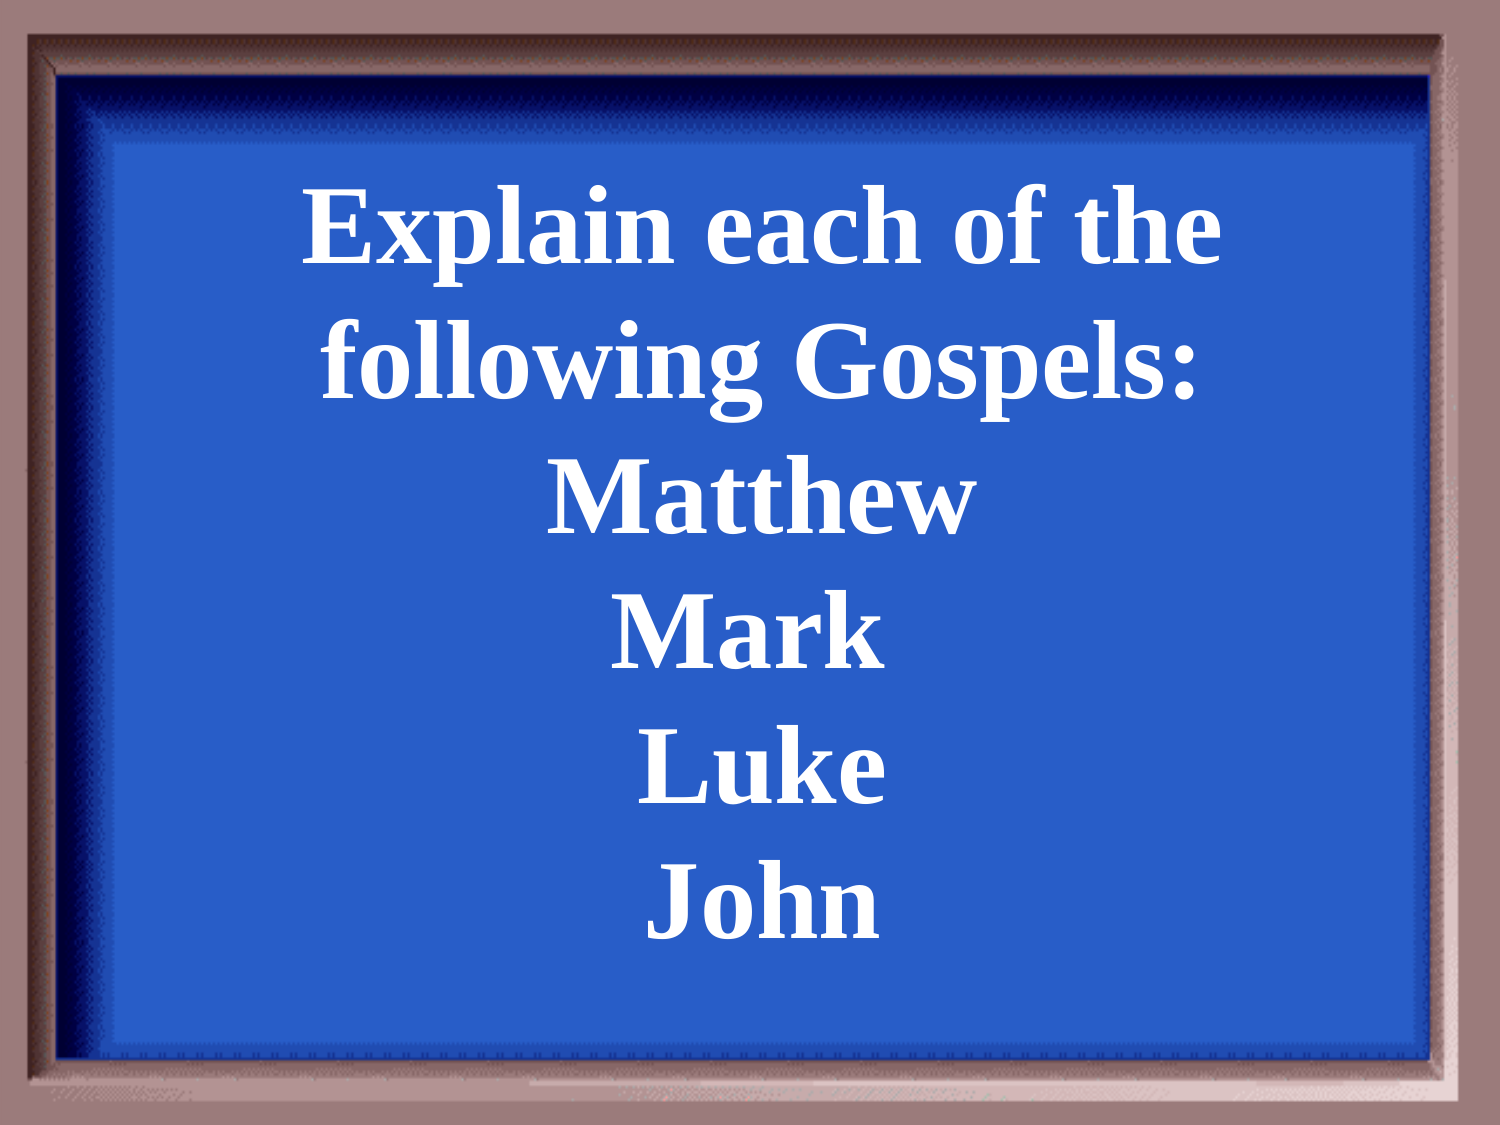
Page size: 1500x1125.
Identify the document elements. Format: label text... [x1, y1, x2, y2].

picture [0, 0, 1500, 1125]
title Explain each of the following Gospels: Matthew Mark Luke John [125, 462, 1400, 650]
